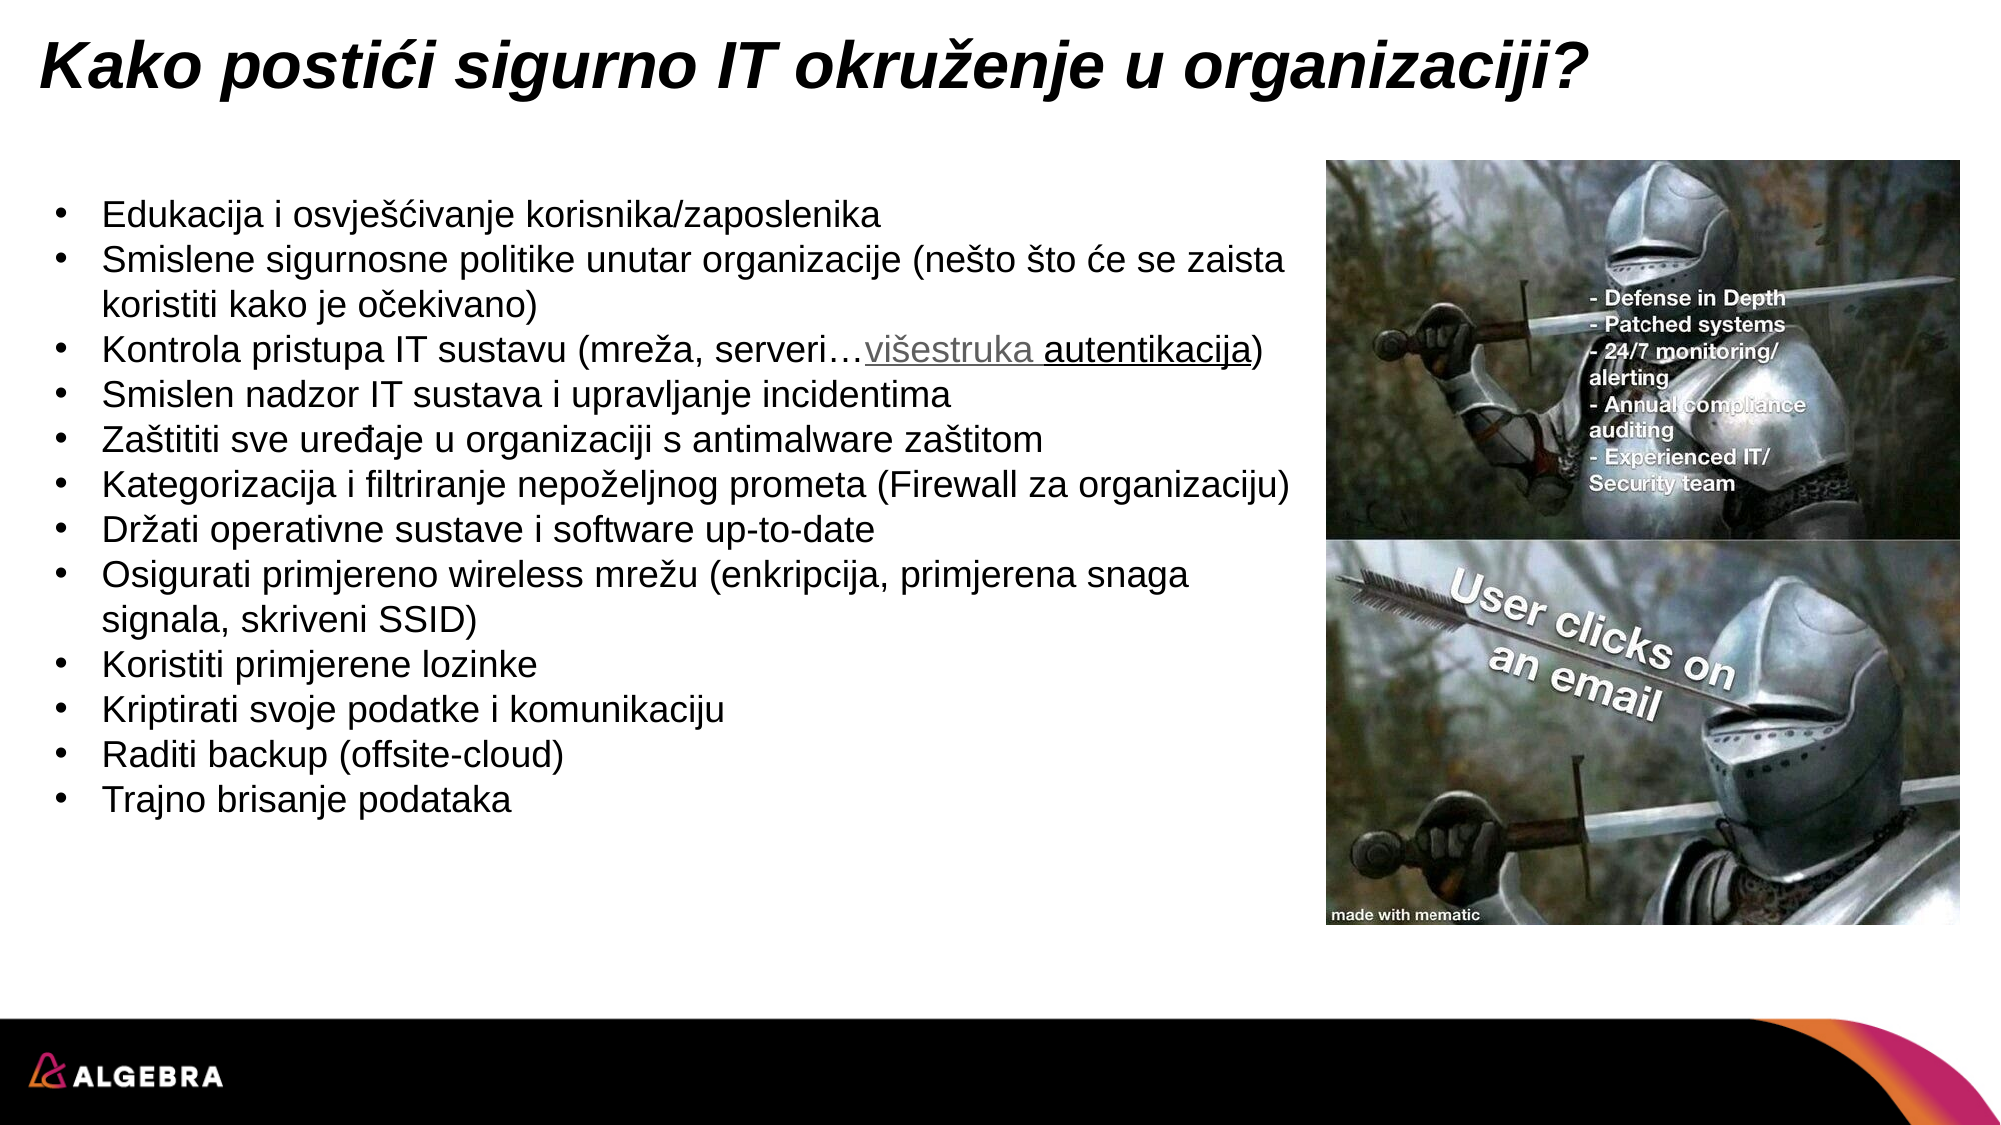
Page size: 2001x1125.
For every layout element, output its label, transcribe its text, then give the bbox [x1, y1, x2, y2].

title Kako postići sigurno IT okruženje u organizaciji? [39, 23, 1989, 120]
picture [0, 0, 2001, 1125]
text_box Edukacija i osvješćivanje korisnika/zaposlenika Smislene sigurnosne politike unutar organizacije (nešto što će se zaista koristiti kako je očekivano) Kontrola pristupa IT sustavu (mreža, serveri…višestruka autentikacija) Smislen nadzor IT sustava i upravljanje incidentima Zaštititi sve uređaje u organizaciji s antimalware zaštitom Kategorizacija i filtriranje nepoželjnog prometa (Firewall za organizaciju) Držati operativne sustave i software up-to-date Osigurati primjereno wireless mrežu (enkripcija, primjerena snaga signala, skriveni SSID) Koristiti primjerene lozinke Kriptirati svoje podatke i komunikaciju Raditi backup (offsite-cloud) Trajno brisanje podataka [39, 182, 1319, 873]
